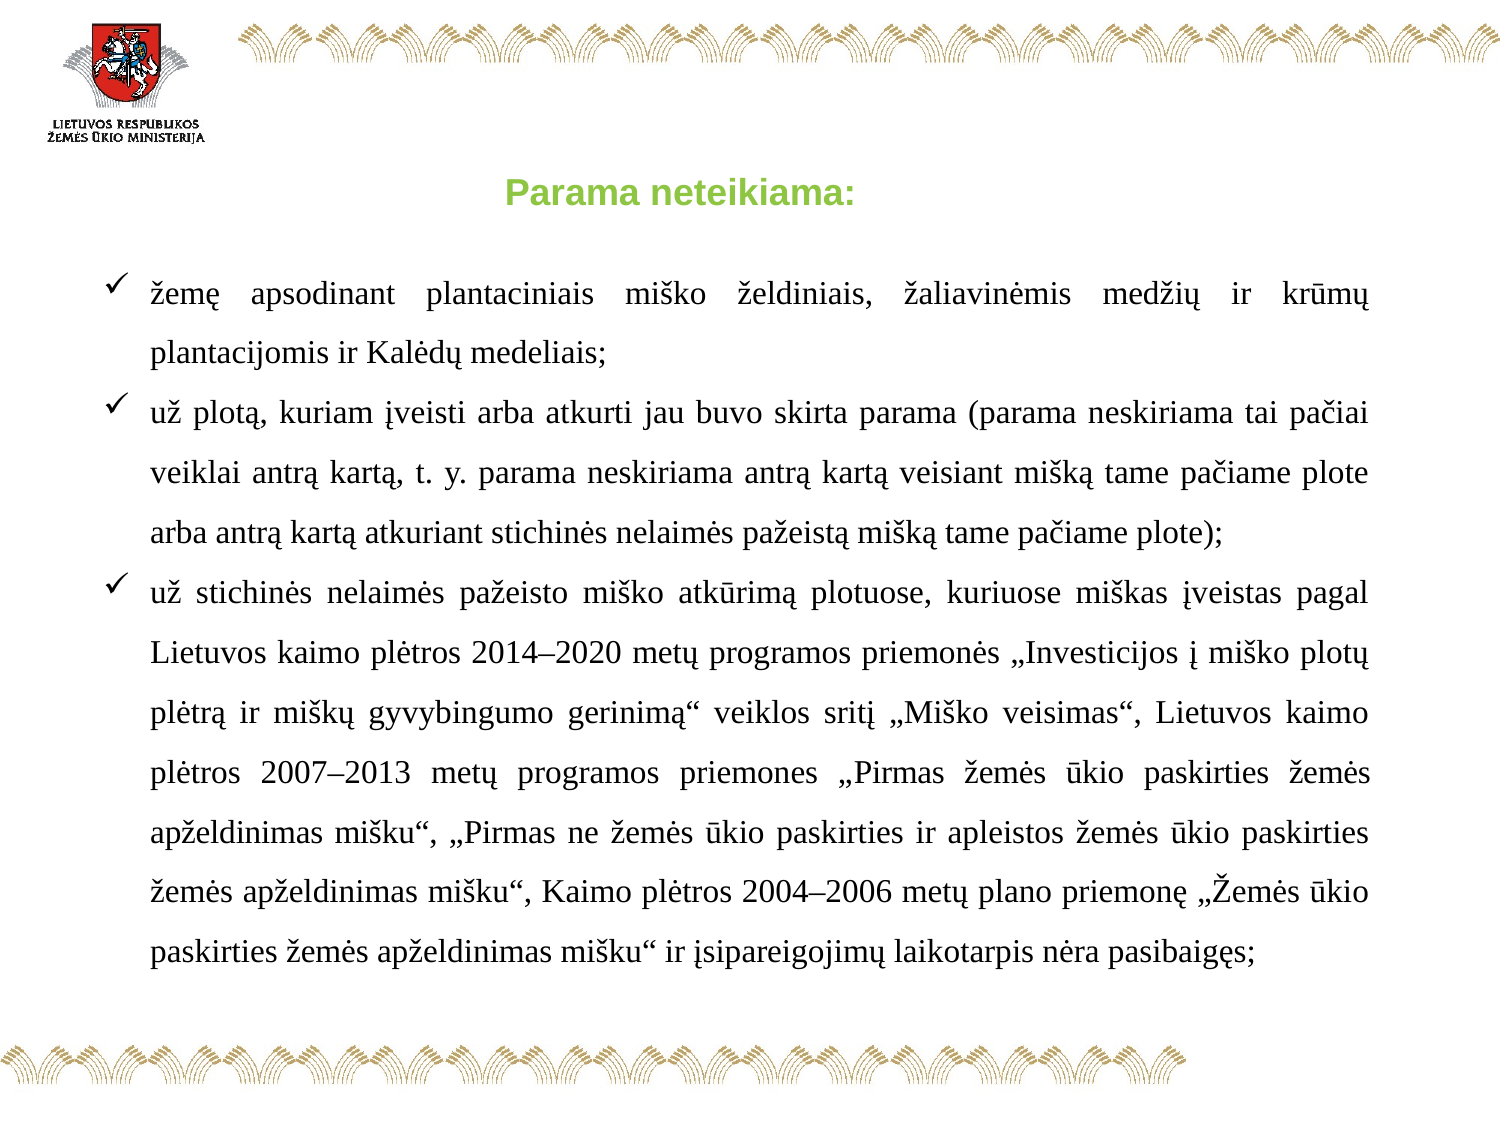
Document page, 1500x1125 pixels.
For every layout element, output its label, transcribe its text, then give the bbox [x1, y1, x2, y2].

picture [0, 0, 1500, 1125]
text_box Parama neteikiama: [490, 160, 1083, 221]
text_box žemę apsodinant plantaciniais miško želdiniais, žaliavinėmis medžių ir krūmų plantacijomis ir Kalėdų medeliais; už plotą, kuriam įveisti arba atkurti jau buvo skirta parama (parama neskiriama tai pačiai veiklai antrą kartą, t. y. parama neskiriama antrą kartą veisiant mišką tame pačiame plote arba antrą kartą atkuriant stichinės nelaimės pažeistą mišką tame pačiame plote); už stichinės nelaimės pažeisto miško atkūrimą plotuose, kuriuose miškas įveistas pagal Lietuvos kaimo plėtros 2014–2020 metų programos priemonės „Investicijos į miško plotų plėtrą ir miškų gyvybingumo gerinimą“ veiklos sritį „Miško veisimas“, Lietuvos kaimo plėtros 2007–2013 metų programos priemones „Pirmas žemės ūkio paskirties žemės apželdinimas mišku“, „Pirmas ne žemės ūkio paskirties ir apleistos žemės ūkio paskirties žemės apželdinimas mišku“, Kaimo plėtros 2004–2006 metų plano priemonę „Žemės ūkio paskirties žemės apželdinimas mišku“ ir įsipareigojimų laikotarpis nėra pasibaigęs; [88, 243, 1386, 977]
